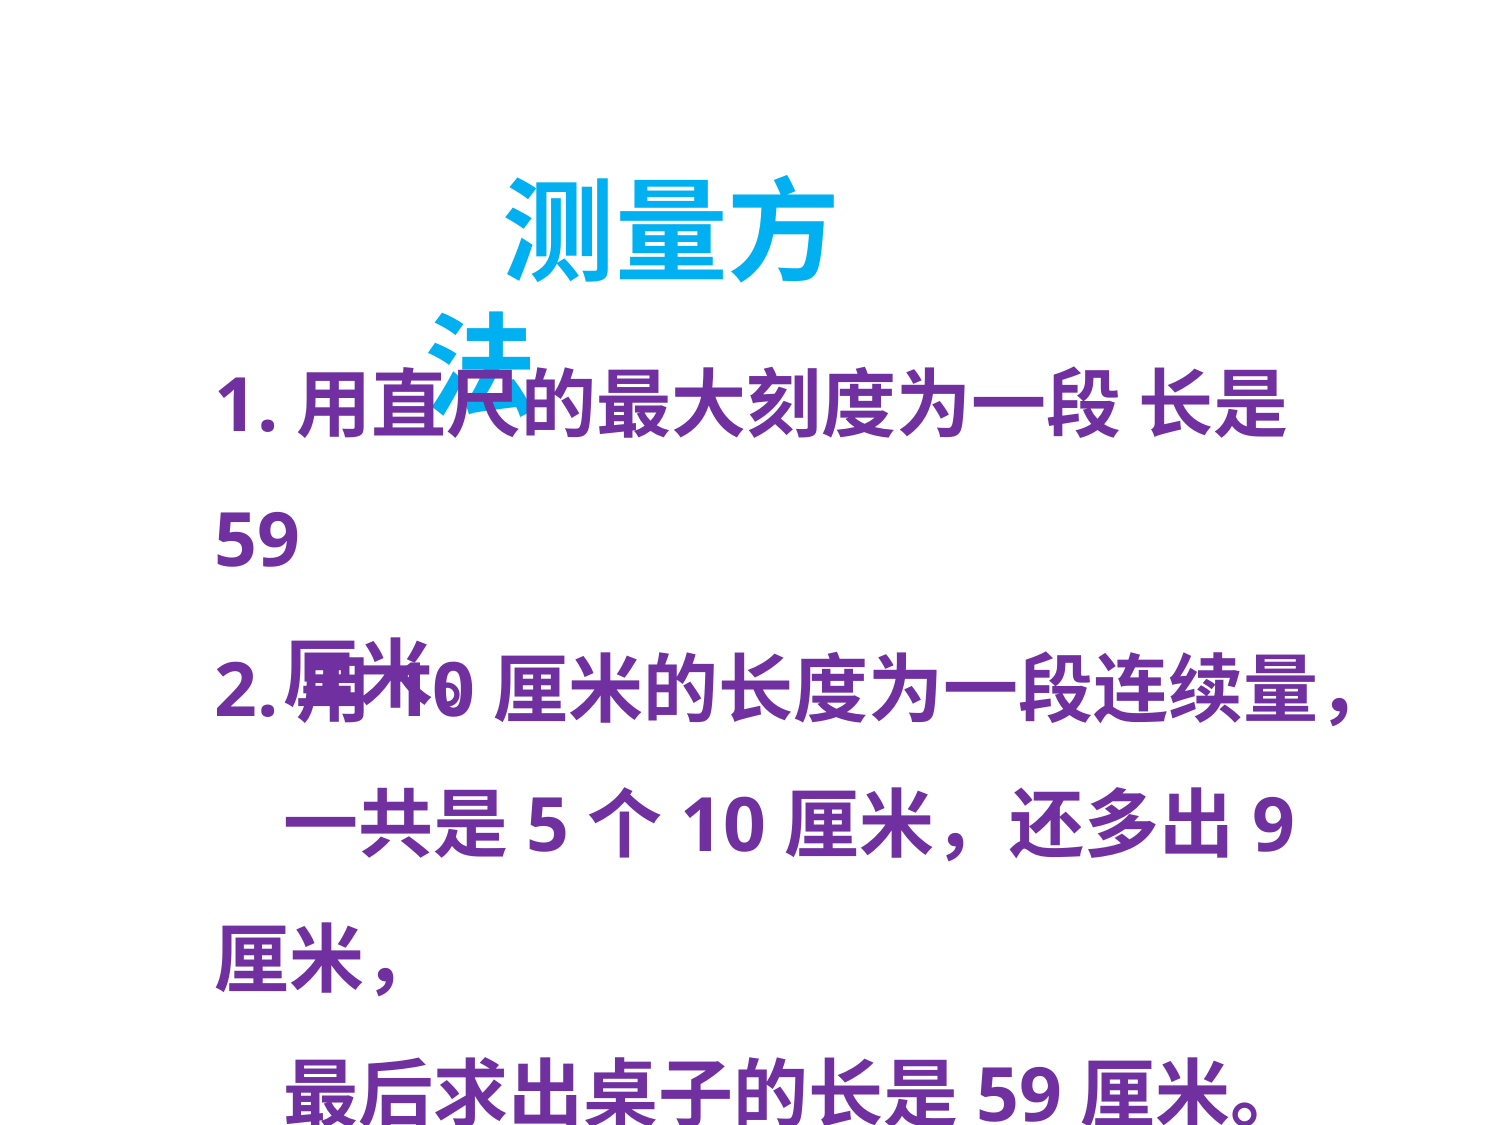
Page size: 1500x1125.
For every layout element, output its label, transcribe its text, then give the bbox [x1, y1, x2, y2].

text_box 测量方法 [410, 152, 950, 303]
text_box 1.用直尺的最大刻度为一段 长是59 厘米。 [199, 303, 1361, 588]
text_box 2.用10厘米的长度为一段连续量， 一共是5个10厘米，还多出9厘米， 最后求出桌子的长是59厘米。 [199, 588, 1400, 1125]
